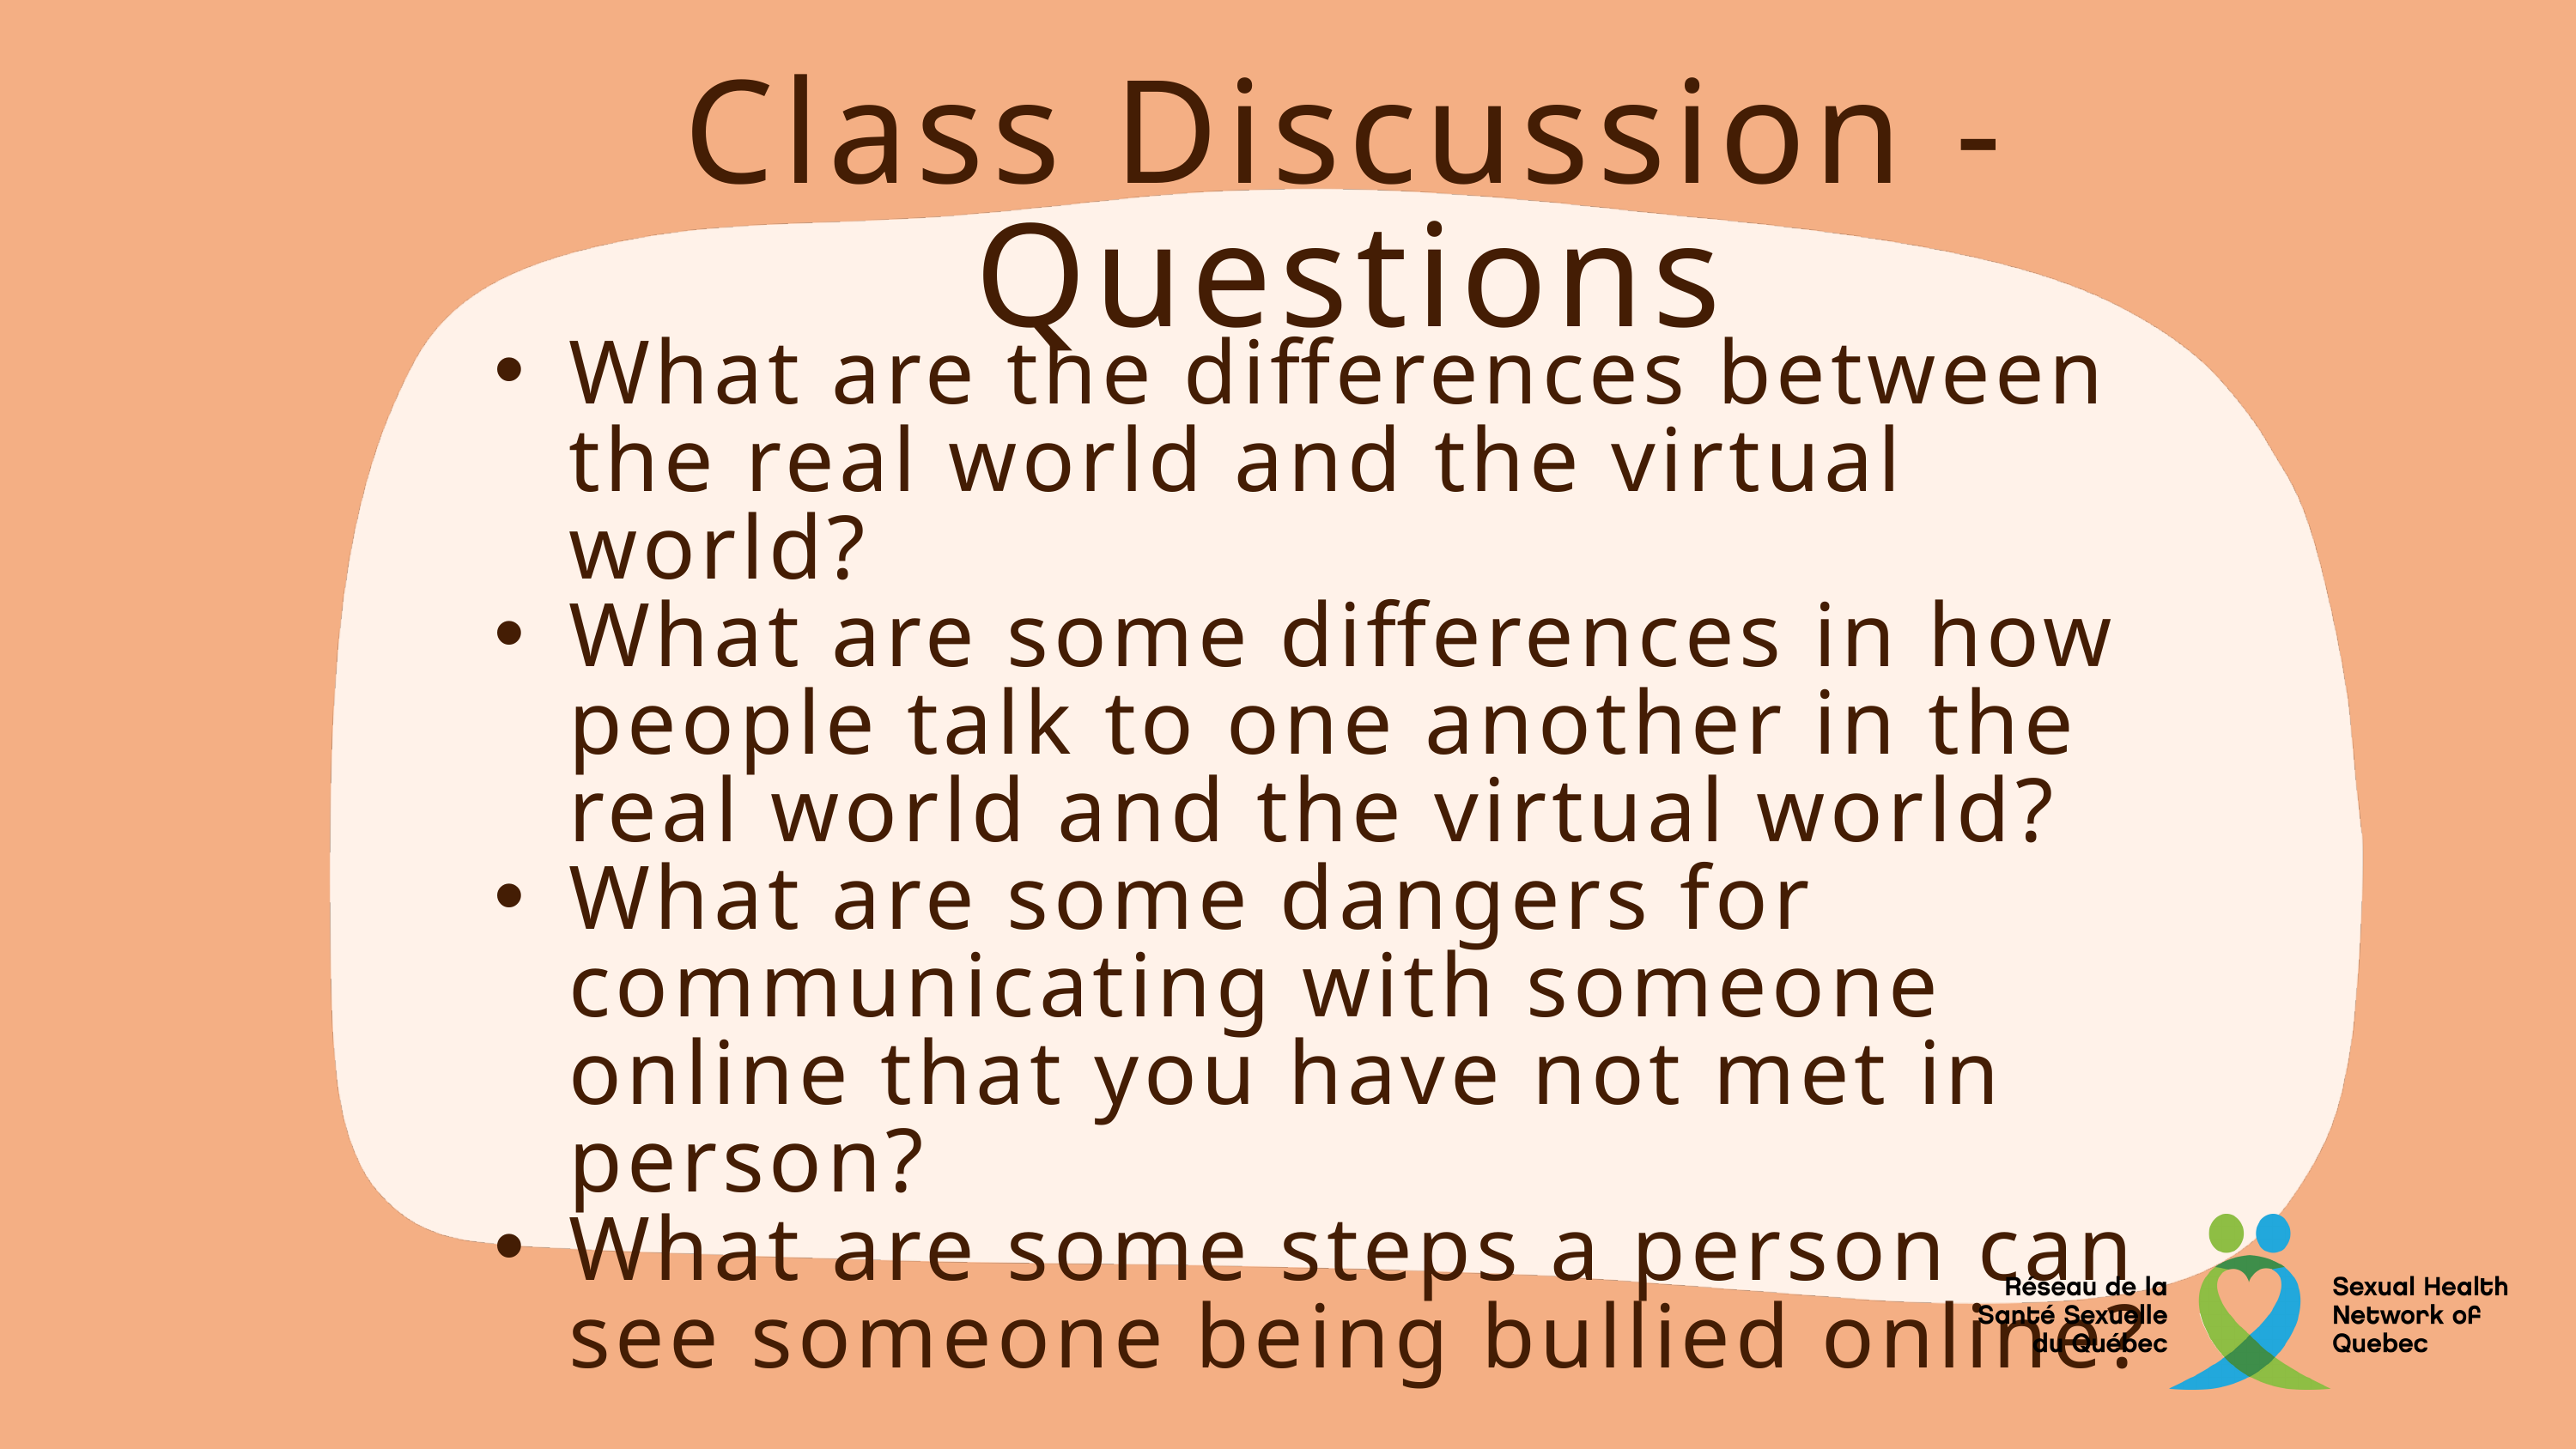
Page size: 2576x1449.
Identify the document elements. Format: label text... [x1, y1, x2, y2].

text_box [328, 187, 419, 1304]
text_box [2212, 187, 2368, 1214]
text_box Class Discussion - Questions [371, 69, 2325, 355]
text_box What are the differences between the real world and the virtual world? What are some differences in how people talk to one another in the real world and the virtual world? What are some dangers for communicating with someone online that you have not met in person? What are some steps a person can see someone being bullied online? [419, 355, 2212, 1449]
text_box [1978, 1214, 2517, 1391]
